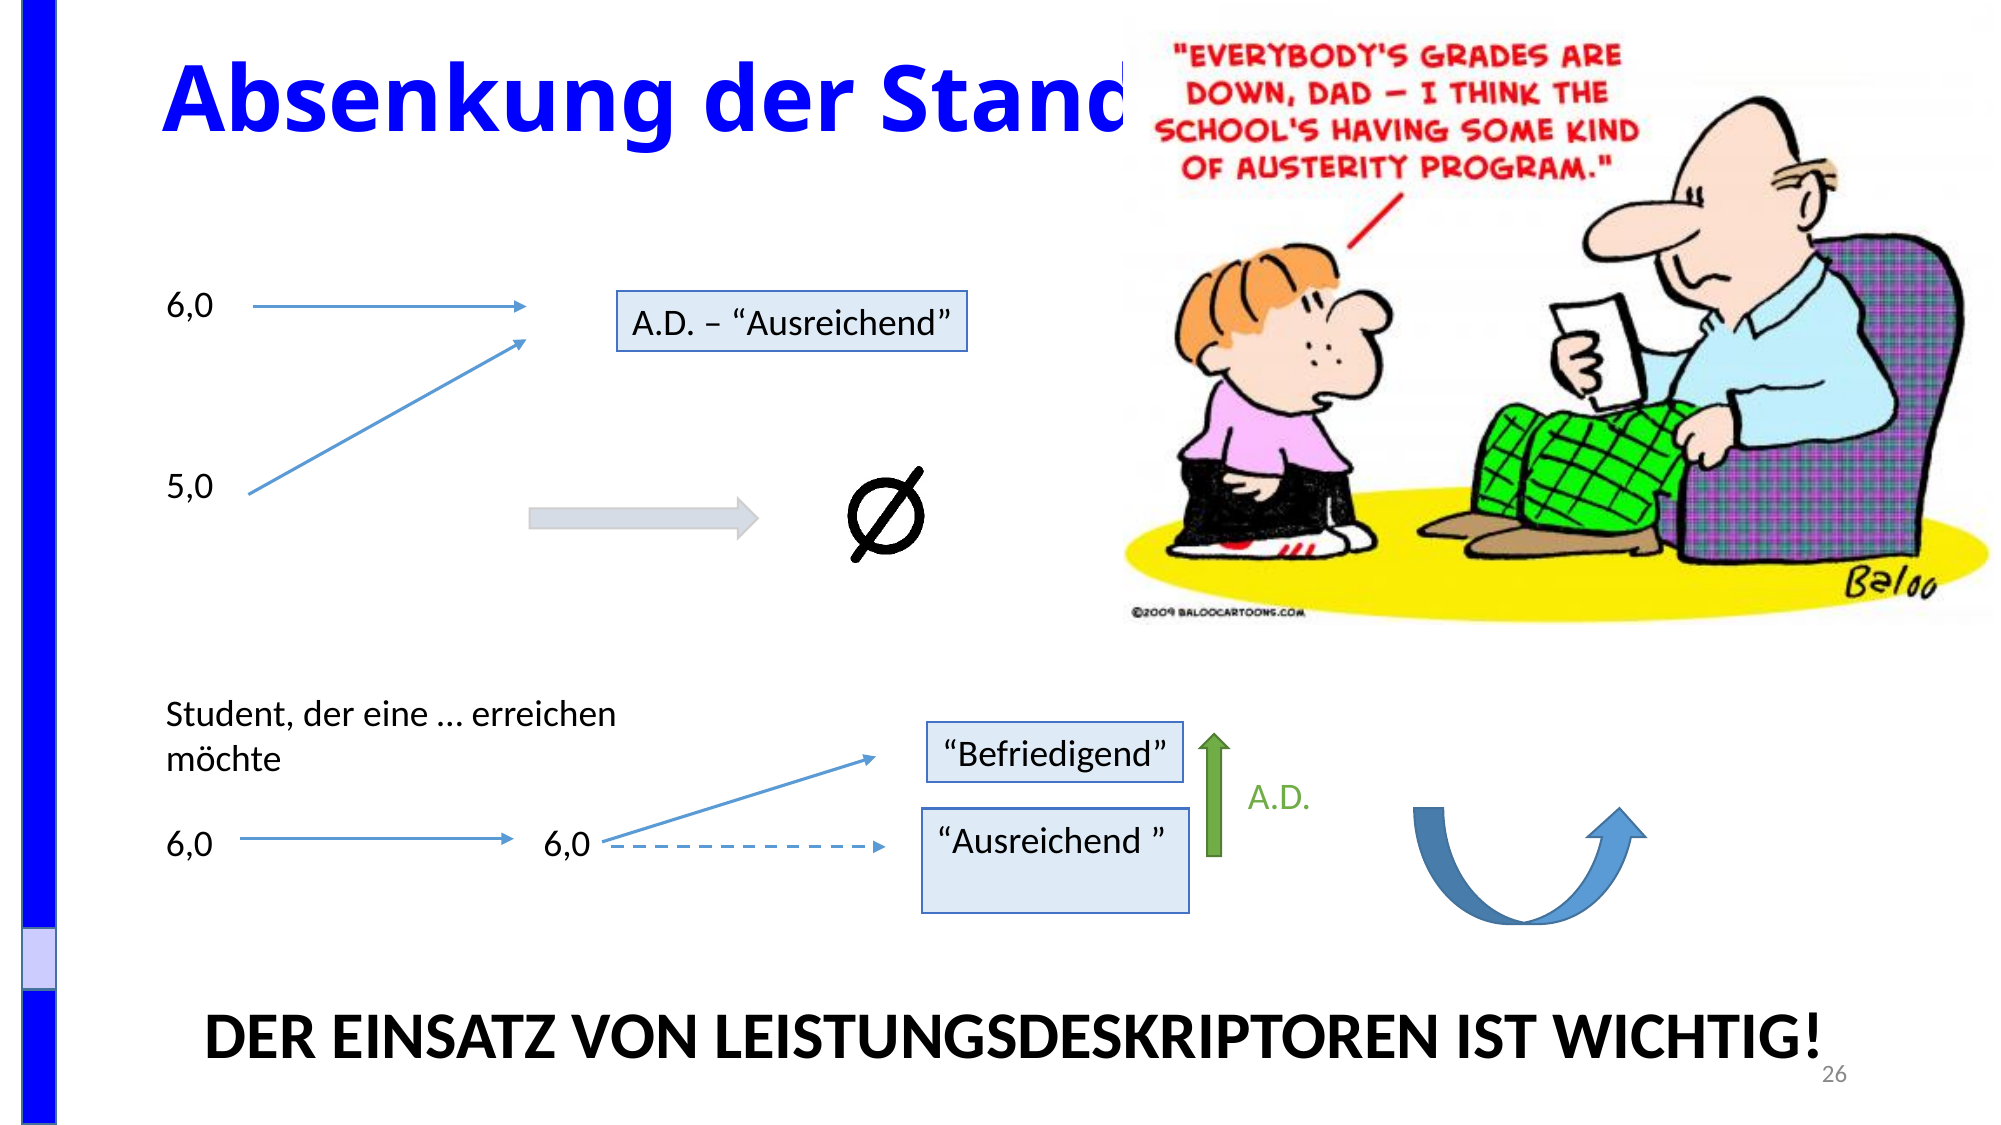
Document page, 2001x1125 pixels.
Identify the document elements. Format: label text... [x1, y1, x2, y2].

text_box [602, 756, 876, 842]
text_box 6,0 [151, 811, 240, 872]
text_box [248, 339, 527, 495]
picture [837, 466, 934, 563]
picture [1123, 4, 1993, 625]
text_box [21, 991, 57, 1125]
text_box [21, 0, 57, 927]
text_box [21, 927, 57, 991]
text_box DER EINSATZ VON LEISTUNGSDESKRIPTOREN IST WICHTIG! [190, 984, 1860, 1080]
text_box A.D. [1233, 764, 1327, 825]
text_box 6,0 [151, 273, 229, 333]
text_box [1413, 806, 1648, 926]
slide_number 26 [1412, 1042, 1863, 1103]
text_box 5,0 [151, 454, 229, 514]
text_box [1197, 732, 1231, 858]
text_box A.D. – “Ausreichend” [616, 290, 968, 352]
text_box “Ausreichend ” [921, 807, 1190, 914]
text_box Absenkung der Standards? [147, 45, 1123, 159]
text_box [528, 495, 760, 541]
text_box 6,0 [528, 811, 609, 872]
text_box “Befriedigend” [926, 721, 1184, 783]
text_box Student, der eine … erreichen möchte [151, 681, 751, 876]
